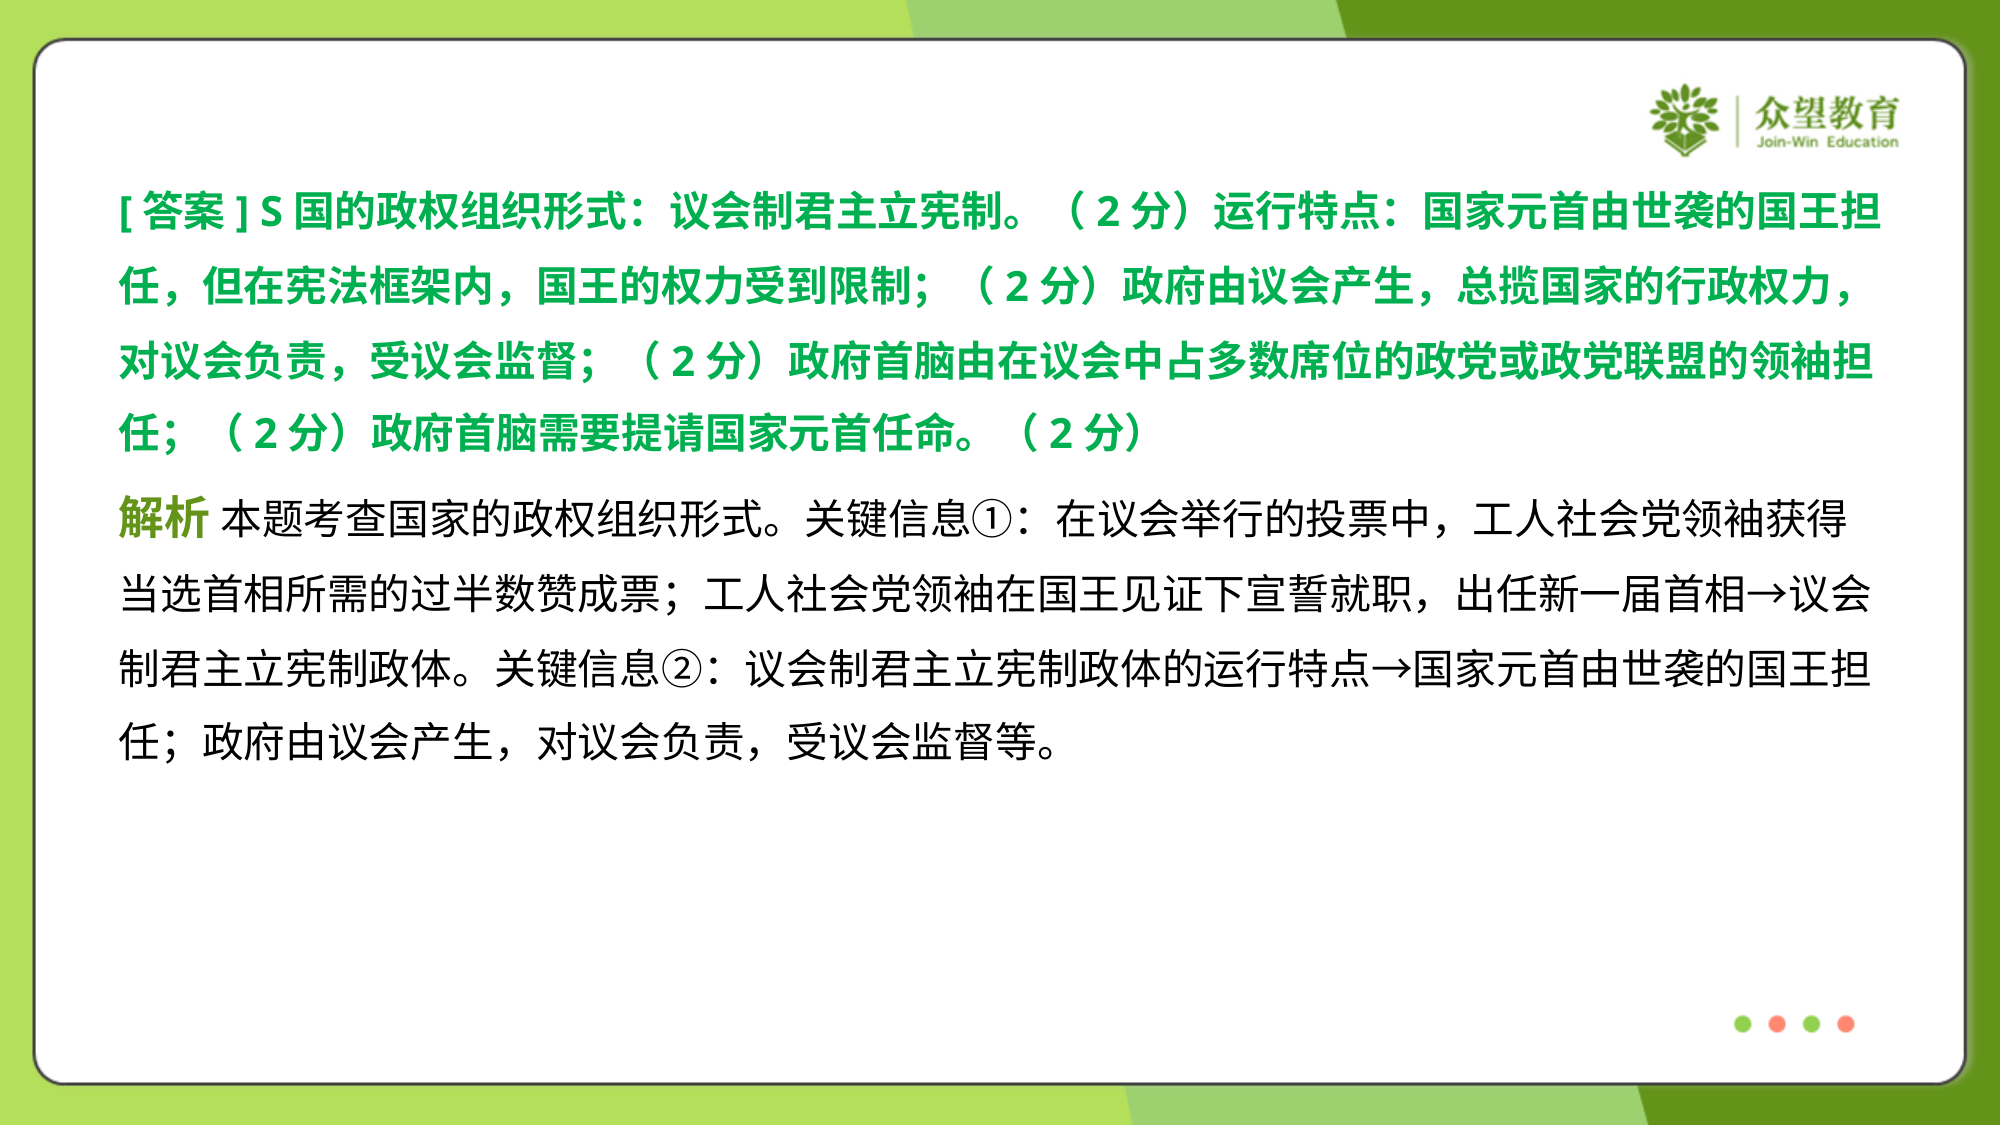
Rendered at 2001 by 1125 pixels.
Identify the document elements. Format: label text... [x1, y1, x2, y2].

text_box 解析 本题考查国家的政权组织形式。关键信息①：在议会举行的投票中，工人社会党领袖获得 当选首相所需的过半数赞成票；工人社会党领袖在国王见证下宣誓就职，出任新一届首相→议会 制君主立宪制政体。关键信息②：议会制君主立宪制政体的运行特点→国家元首由世袭的国王担 任；政府由议会产生，对议会负责，受议会监督等。 [118, 466, 1883, 759]
picture [0, 0, 2000, 1125]
text_box [答案] S国的政权组织形式：议会制君主立宪制。（2分）运行特点：国家元首由世袭的国王担 任，但在宪法框架内，国王的权力受到限制；（2分）政府由议会产生，总揽国家的行政权力， 对议会负责，受议会监督；（2分）政府首脑由在议会中占多数席位的政党或政党联盟的领袖担 任；（2分）政府首脑需要提请国家元首任命。（2分） [118, 159, 1883, 450]
